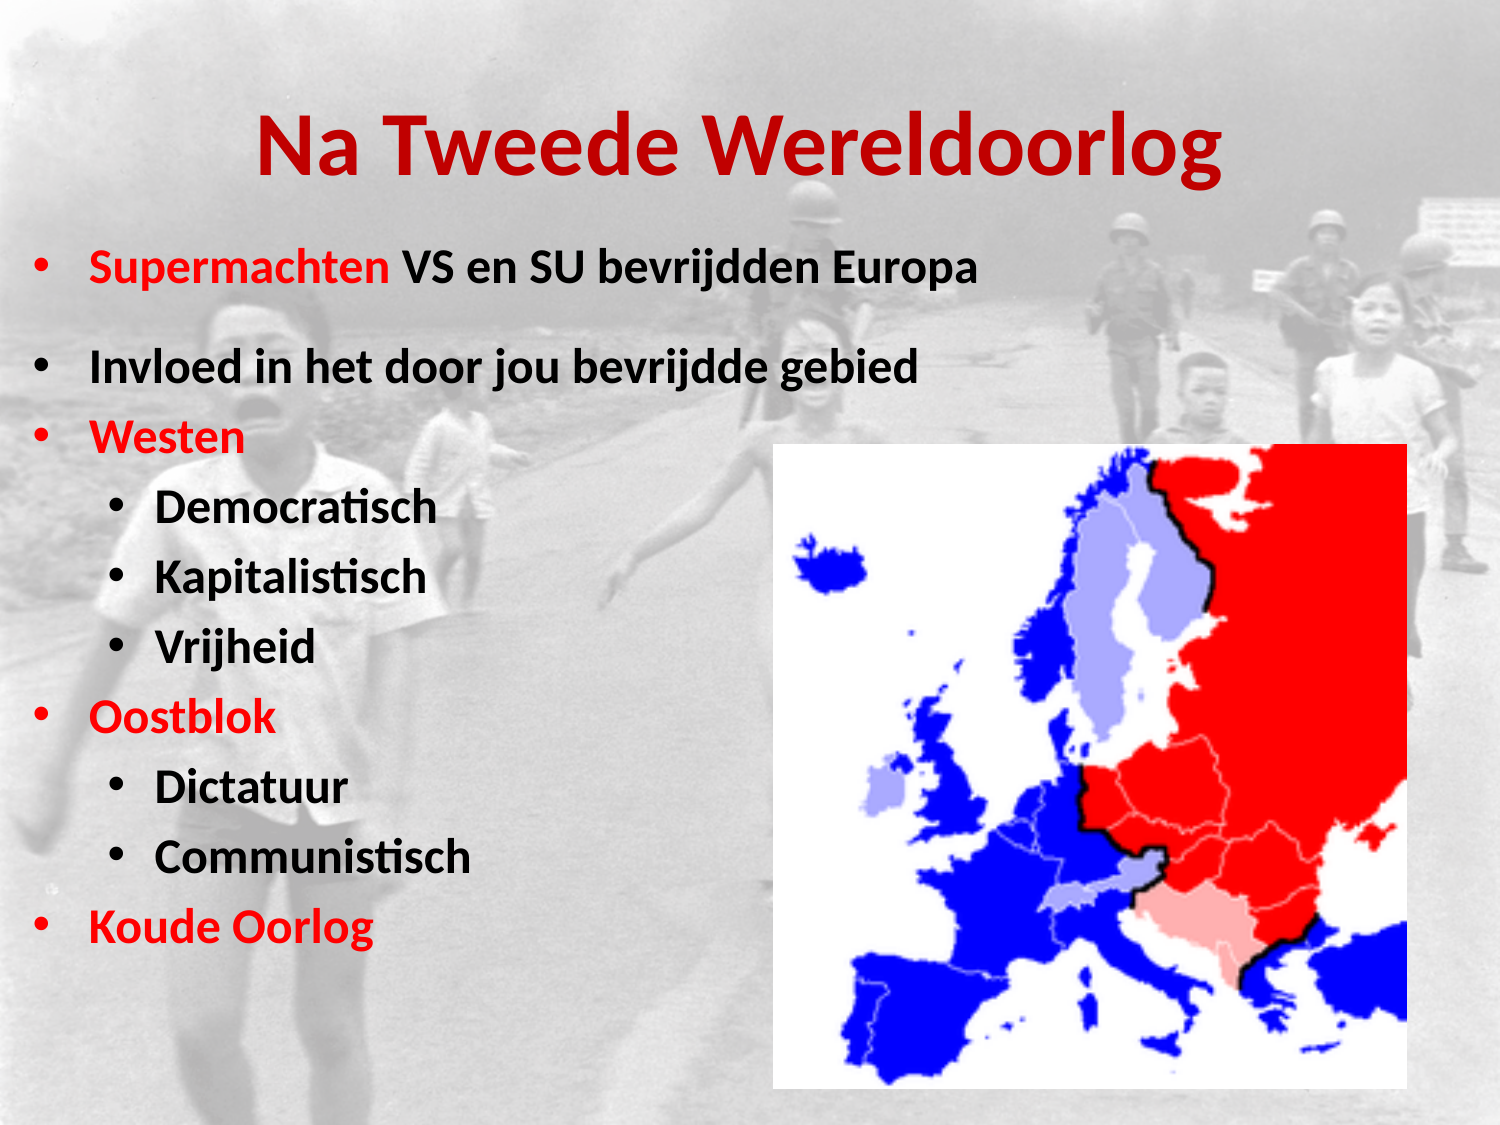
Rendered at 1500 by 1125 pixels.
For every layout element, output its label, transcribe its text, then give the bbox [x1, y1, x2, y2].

title Na Tweede Wereldoorlog [75, 45, 1425, 233]
list Supermachten VS en SU bevrijdden Europa Invloed in het door jou bevrijdde gebied Westen Democratisch Kapitalistisch Vrijheid Oostblok Dictatuur Communistisch Koude Oorlog [17, 196, 1016, 1035]
picture [773, 443, 1407, 1089]
